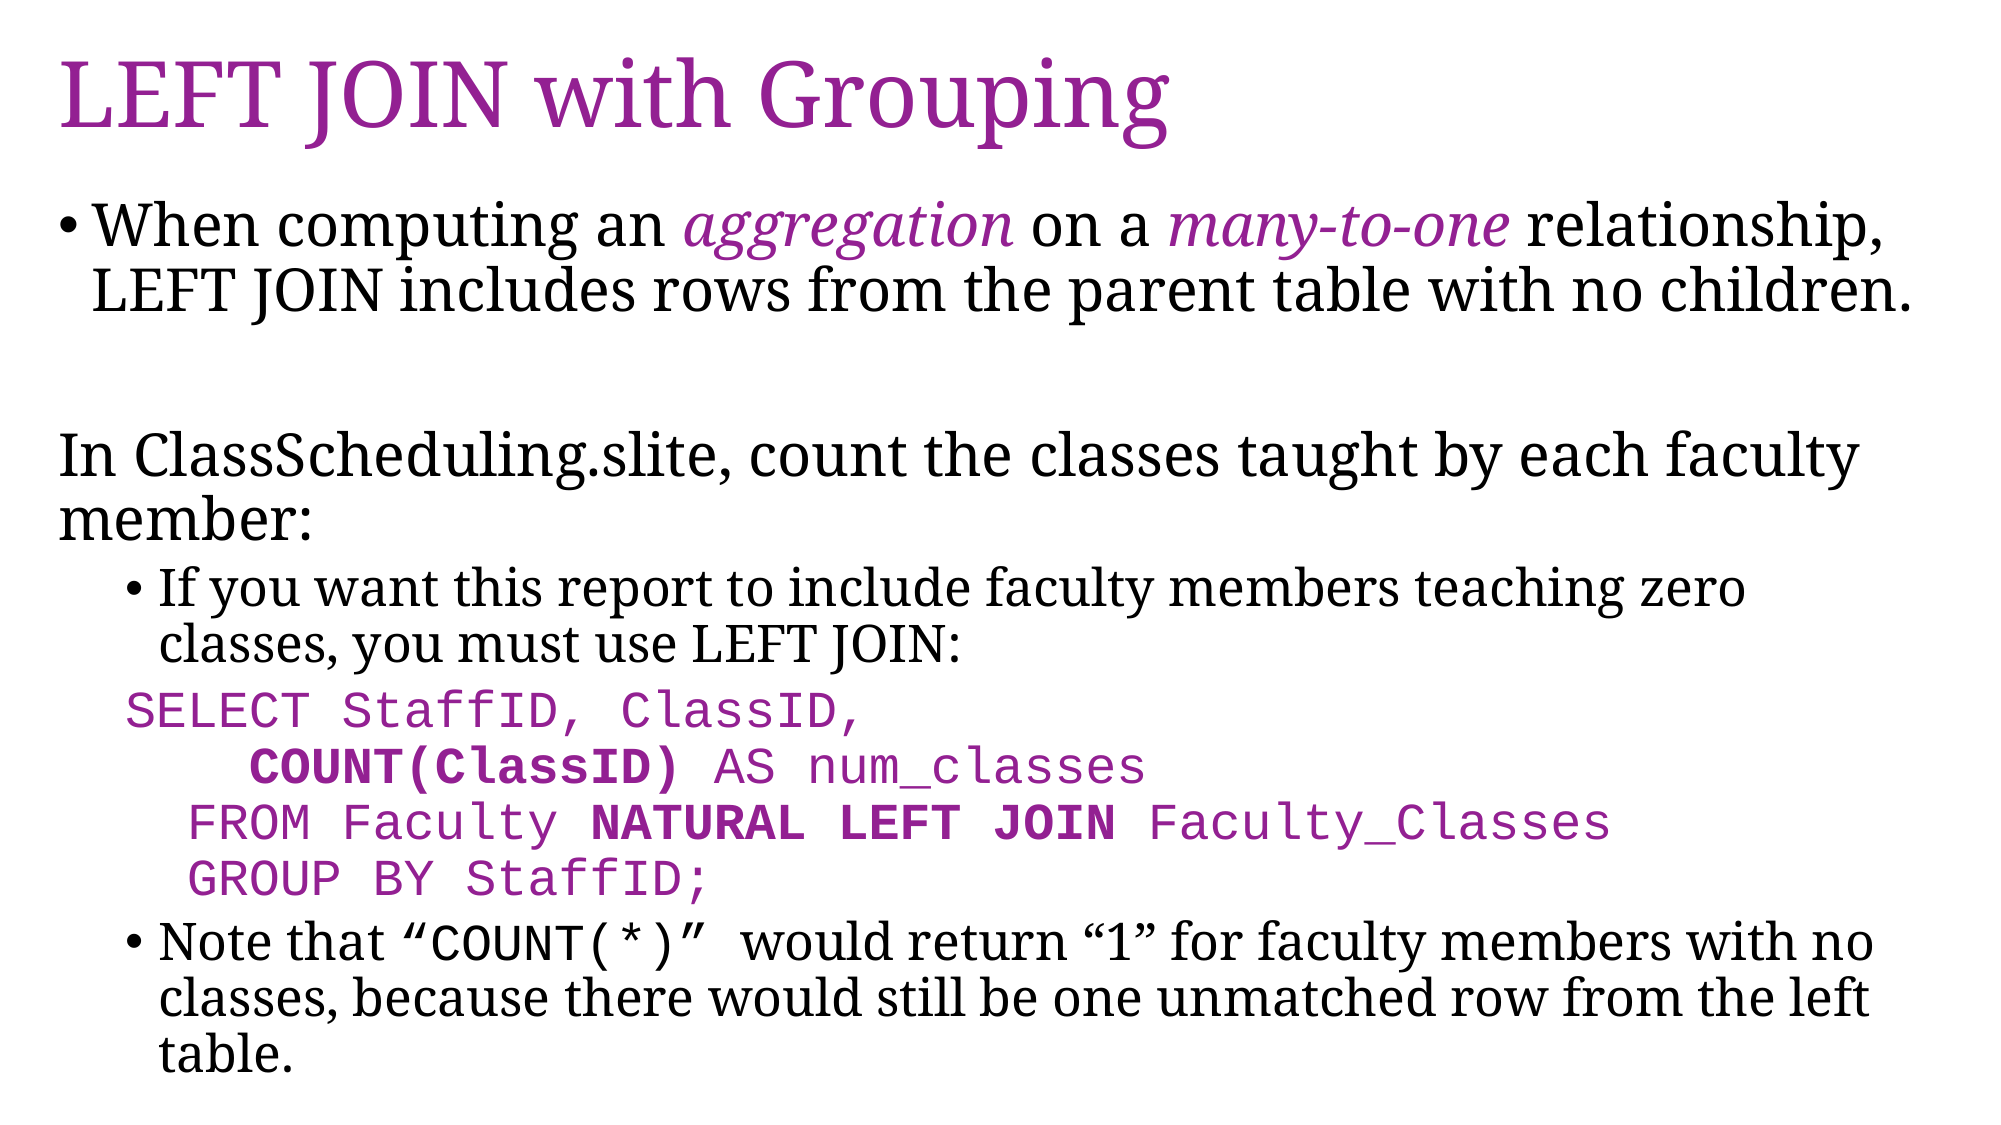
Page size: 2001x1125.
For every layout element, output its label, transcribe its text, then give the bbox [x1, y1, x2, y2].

title LEFT JOIN with Grouping [43, 25, 1953, 171]
list When computing an aggregation on a many-to-one relationship, LEFT JOIN includes rows from the parent table with no children. In ClassScheduling.slite, count the classes taught by each faculty member: If you want this report to include faculty members teaching zero classes, you must use LEFT JOIN: SELECT StaffID, ClassID, COUNT(ClassID) AS num_classes FROM Faculty NATURAL LEFT JOIN Faculty_Classes GROUP BY StaffID; Note that “COUNT(*)” would return “1” for faculty members with no classes, because there would still be one unmatched row from the left table. [43, 188, 1953, 1106]
